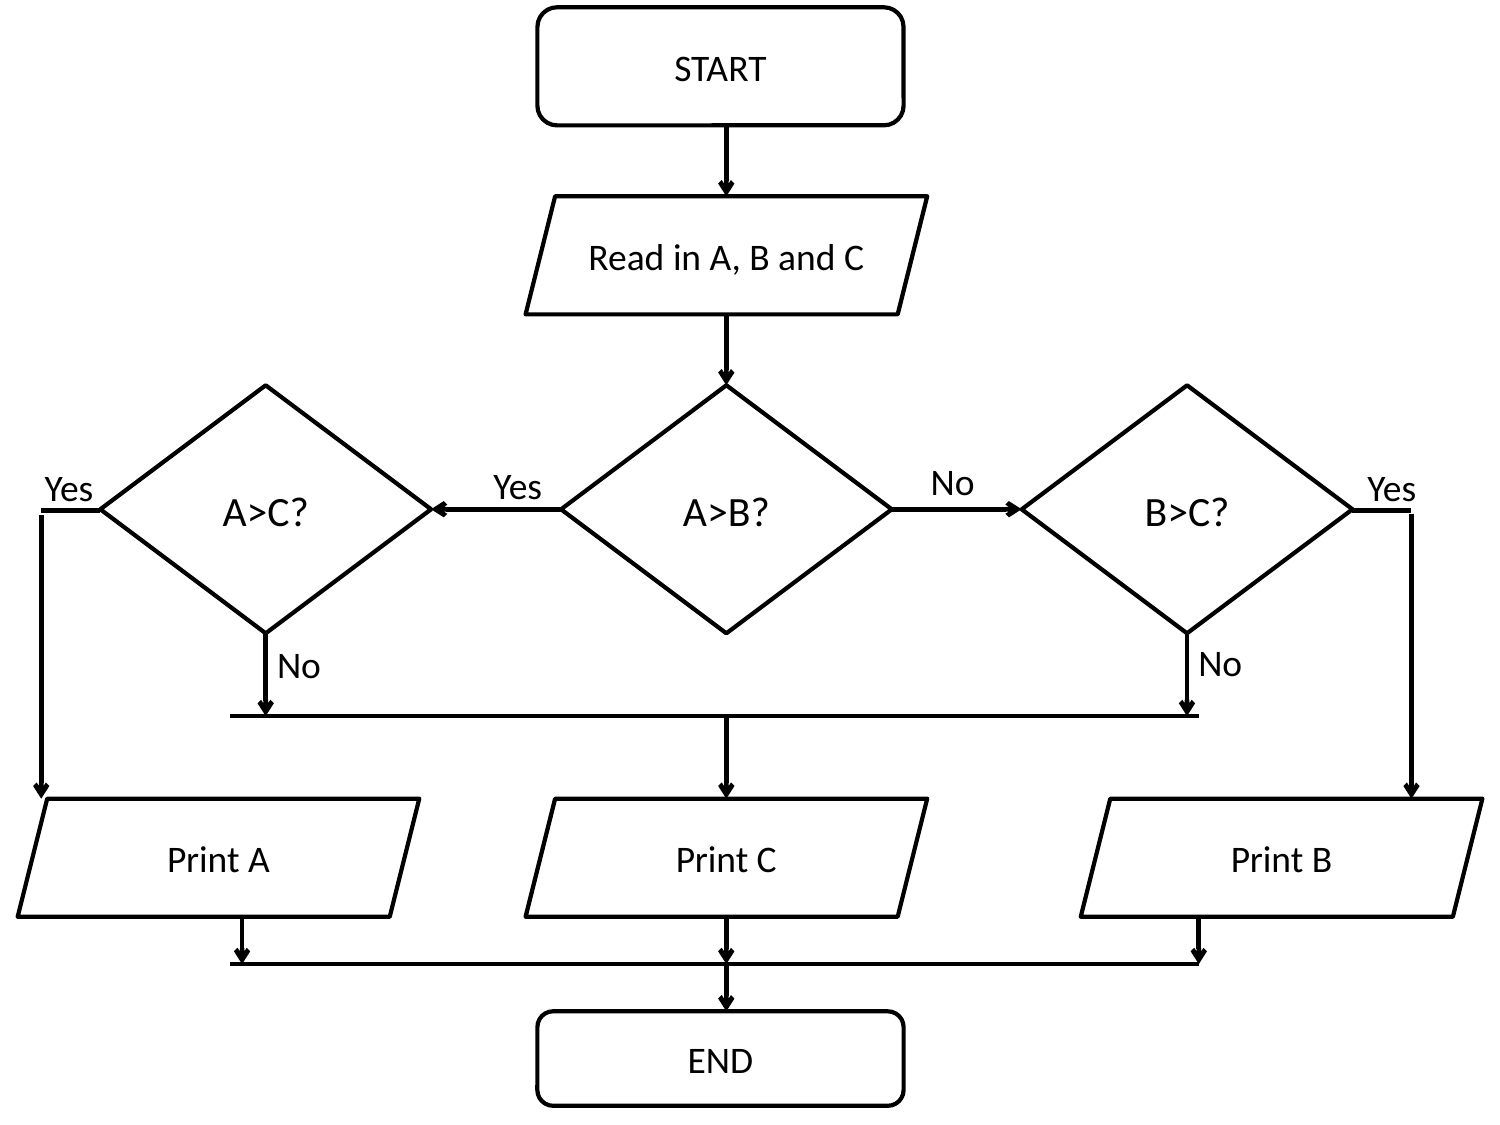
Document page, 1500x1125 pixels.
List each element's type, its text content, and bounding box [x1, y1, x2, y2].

text_box Yes [29, 456, 109, 516]
text_box A>B? [560, 385, 893, 635]
text_box No [1189, 631, 1258, 692]
text_box START [535, 5, 906, 128]
text_box Print B [1078, 796, 1485, 919]
text_box B>C? [1020, 383, 1352, 635]
text_box Yes [478, 454, 558, 508]
text_box Yes [1352, 456, 1432, 516]
text_box Print A [15, 796, 422, 919]
text_box A>C? [105, 383, 433, 634]
text_box Print C [523, 796, 930, 919]
text_box No [915, 450, 990, 508]
text_box No [266, 633, 337, 694]
text_box END [535, 1009, 906, 1108]
text_box Read in A, B and C [523, 194, 930, 317]
